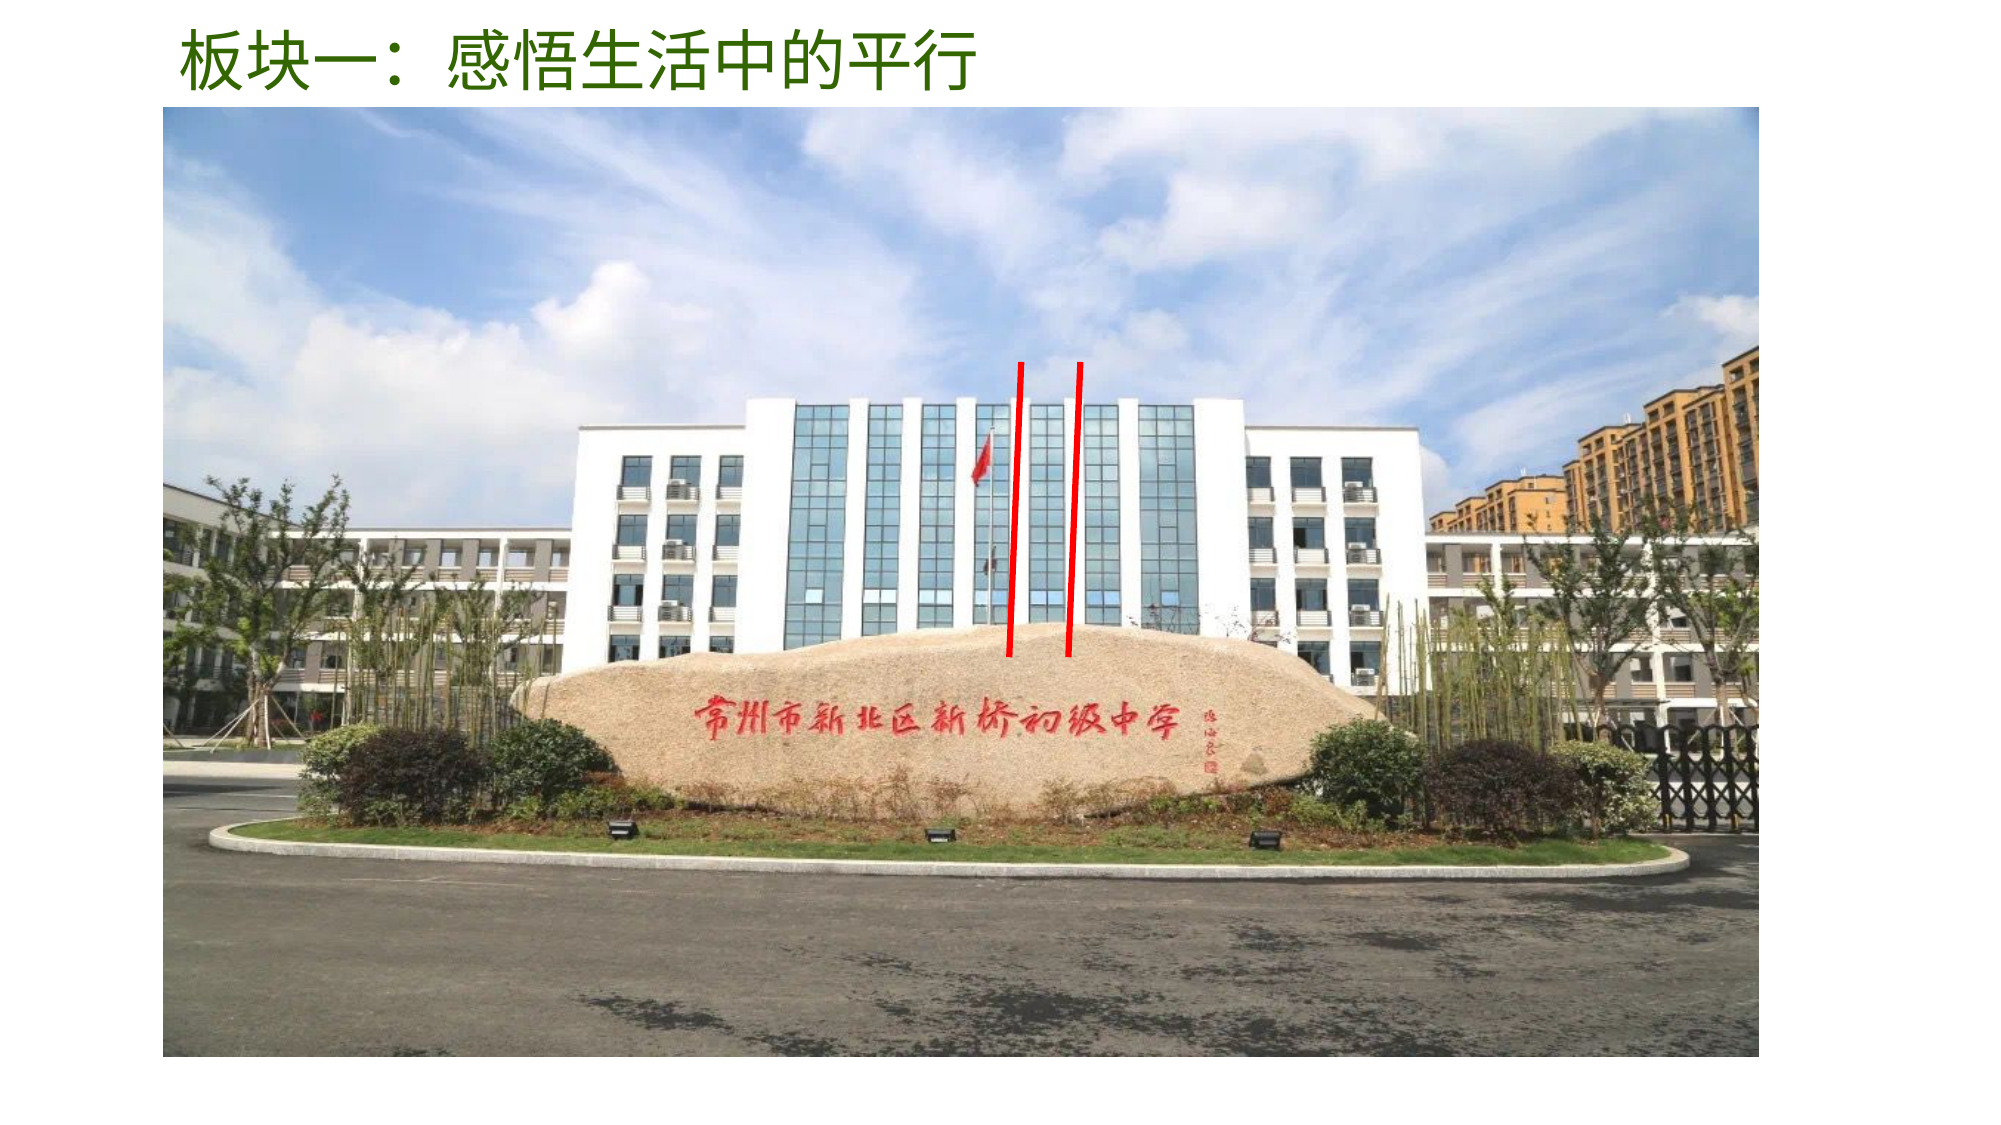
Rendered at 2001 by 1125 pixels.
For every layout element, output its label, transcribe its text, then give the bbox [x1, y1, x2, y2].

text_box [897, 473, 1193, 546]
picture [163, 107, 1759, 1057]
text_box 板块一：感悟生活中的平行 [163, 11, 1165, 107]
